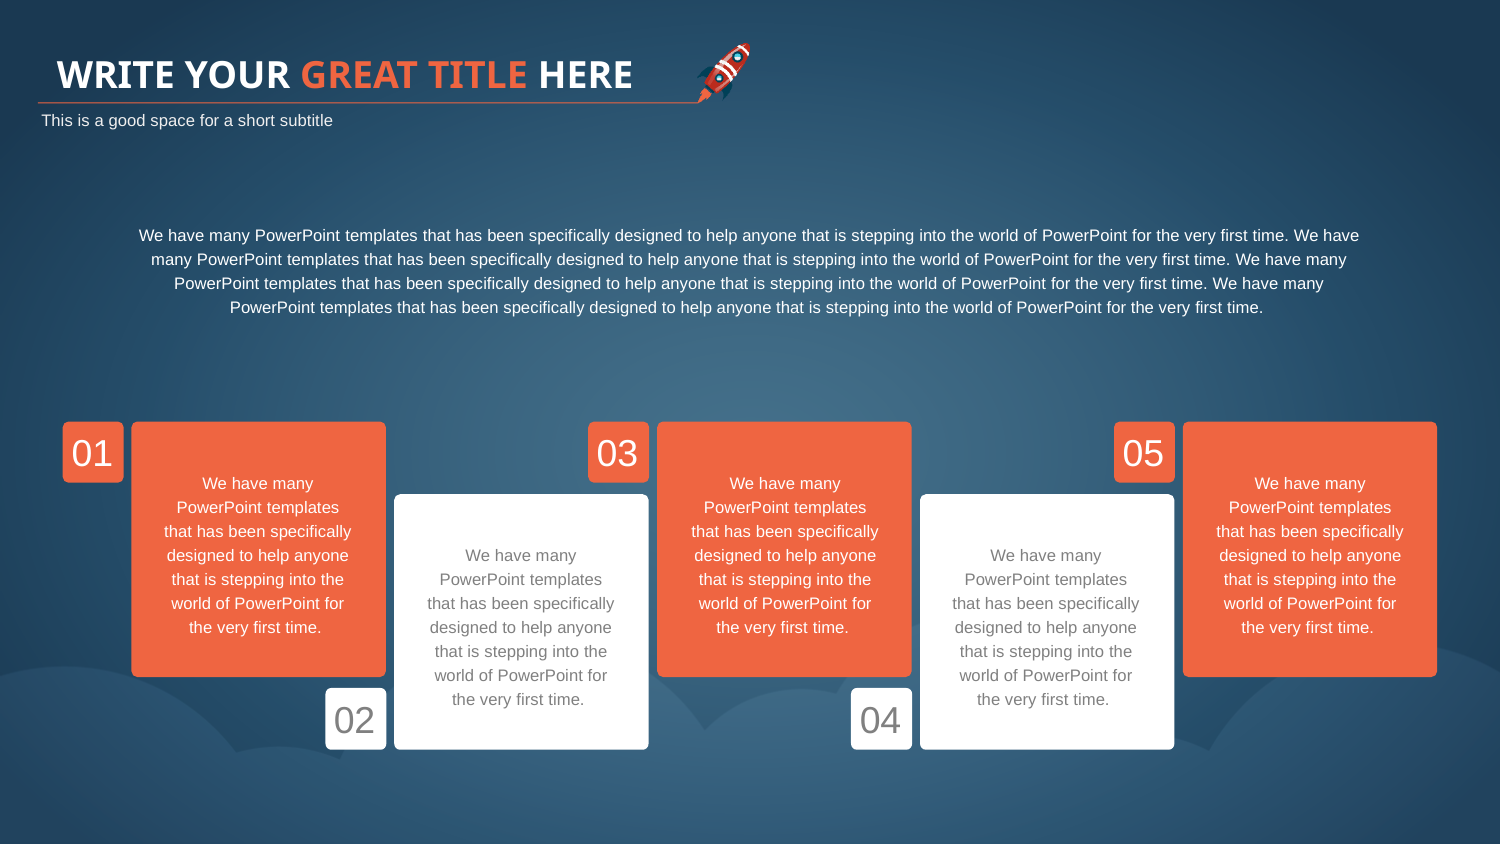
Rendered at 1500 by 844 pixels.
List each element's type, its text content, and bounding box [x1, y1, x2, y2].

picture [0, 0, 1500, 844]
text_box This is a good space for a short subtitle [41, 102, 349, 138]
text_box 02 [318, 688, 391, 749]
text_box [1182, 421, 1438, 678]
text_box We have many PowerPoint templates that has been specifically designed to help anyone that is stepping into the world of PowerPoint for the very first time. [690, 469, 880, 637]
text_box We have many PowerPoint templates that has been specifically designed to help anyone that is stepping into the world of PowerPoint for the very first time. We have many PowerPoint templates that has been specifically designed to help anyone that is stepping into the world of PowerPoint for the very first time. We have many PowerPoint templates that has been specifically designed to help anyone that is stepping into the world of PowerPoint for the very first time. We have many PowerPoint templates that has been specifically designed to help anyone that is stepping into the world of PowerPoint for the very first time. [135, 221, 1365, 318]
text_box 05 [1107, 421, 1180, 482]
text_box [657, 421, 912, 678]
text_box We have many PowerPoint templates that has been specifically designed to help anyone that is stepping into the world of PowerPoint for the very first time. [426, 540, 616, 709]
text_box We have many PowerPoint templates that has been specifically designed to help anyone that is stepping into the world of PowerPoint for the very first time. [1215, 469, 1405, 637]
text_box We have many PowerPoint templates that has been specifically designed to help anyone that is stepping into the world of PowerPoint for the very first time. [951, 540, 1141, 709]
text_box [131, 421, 386, 678]
text_box WRITE YOUR GREAT TITLE HERE [56, 43, 649, 104]
text_box [920, 494, 1175, 750]
text_box 03 [581, 421, 654, 482]
text_box [394, 494, 649, 750]
text_box 04 [844, 688, 917, 749]
text_box 01 [56, 421, 129, 482]
text_box We have many PowerPoint templates that has been specifically designed to help anyone that is stepping into the world of PowerPoint for the very first time. [163, 469, 353, 637]
